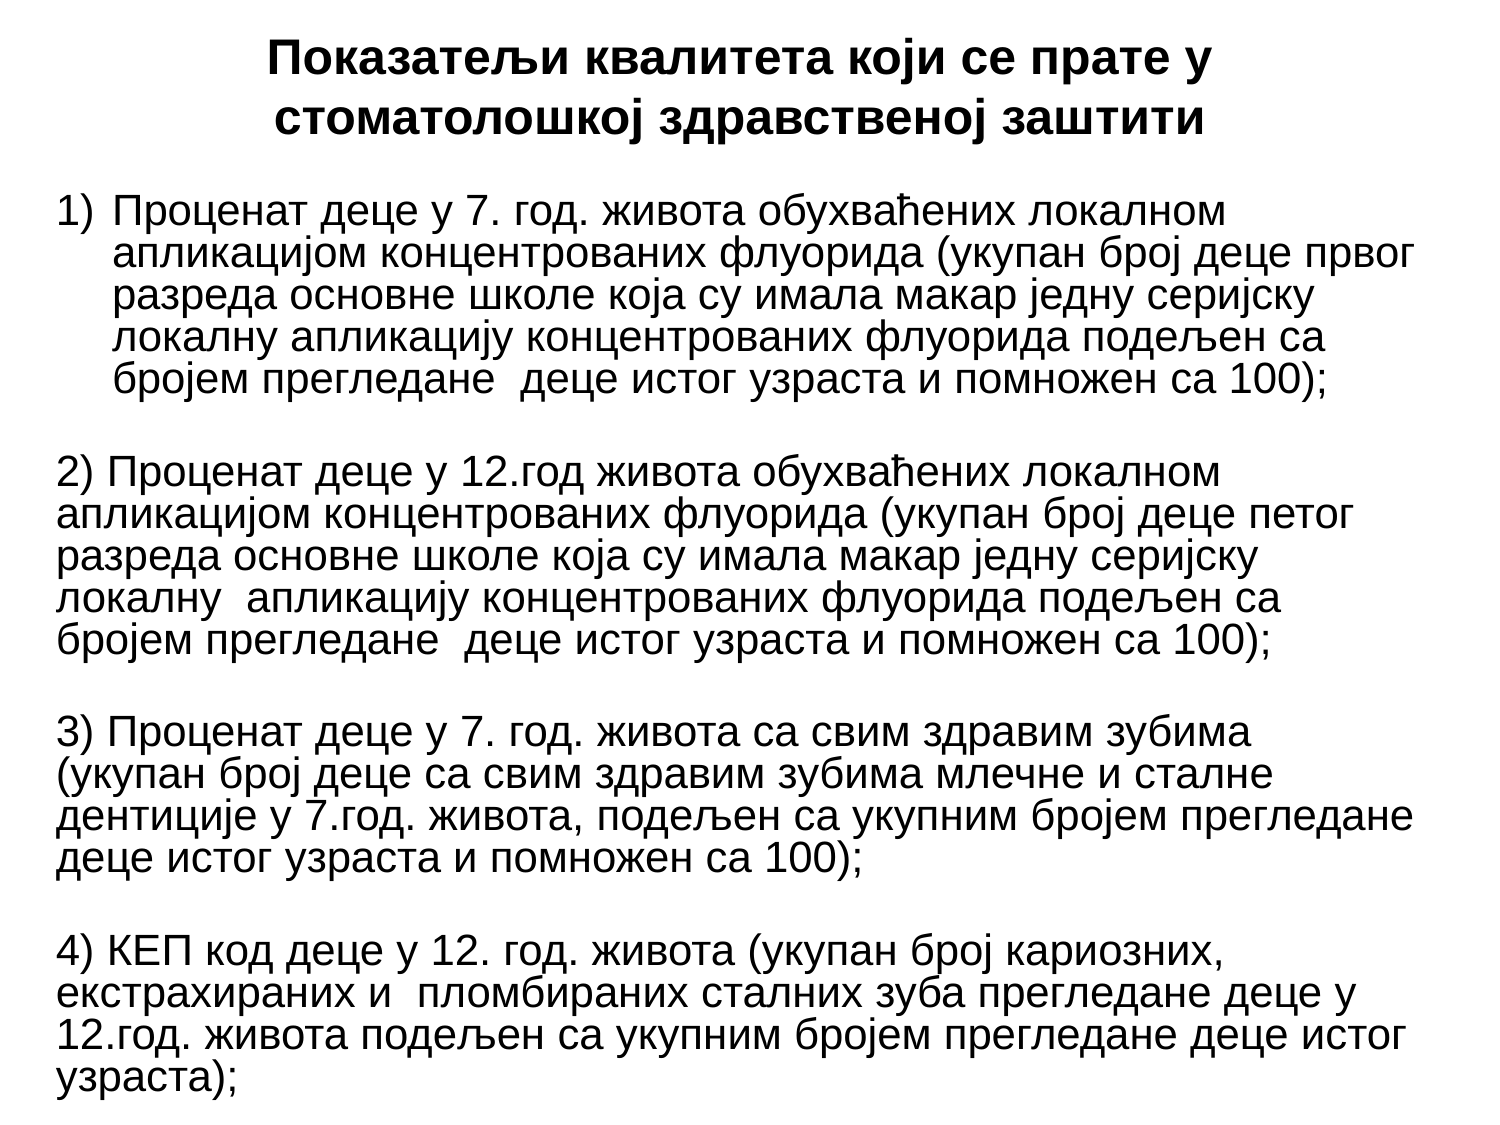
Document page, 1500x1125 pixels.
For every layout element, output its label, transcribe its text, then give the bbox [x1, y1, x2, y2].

text_box Проценат деце у 7. год. живота обухваћених локалном апликацијом концентрованих флуорида (укупан број деце првог разреда основне школе која су имала макар једну серијску локалну апликацију концентрованих флуорида подељен са бројем прегледане деце истог узраста и помножен са 100); 2) Проценат деце у 12.год живота обухваћених локалном апликацијом концентрованих флуорида (укупан број деце петог разреда основне школе која су имала макар једну серијску локалну апликацију концентрованих флуорида подељен са бројем прегледане деце истог узраста и помножен са 100); 3) Проценат деце у 7. год. живота са свим здравим зубима (укупан број деце са свим здравим зубима млечне и сталне дентиције у 7.год. живота, подељен са укупним бројем прегледане деце истог узраста и помножен са 100); 4) КЕП код деце у 12. год. живота (укупан број кариозних, екстрахираних и пломбираних сталних зуба прегледане деце у 12.год. живота подељен са укупним бројем прегледане деце истог узраста); [41, 184, 1447, 1047]
title Показатељи квалитета који се прате у стоматолошкој здравственој заштити [64, 31, 1415, 138]
